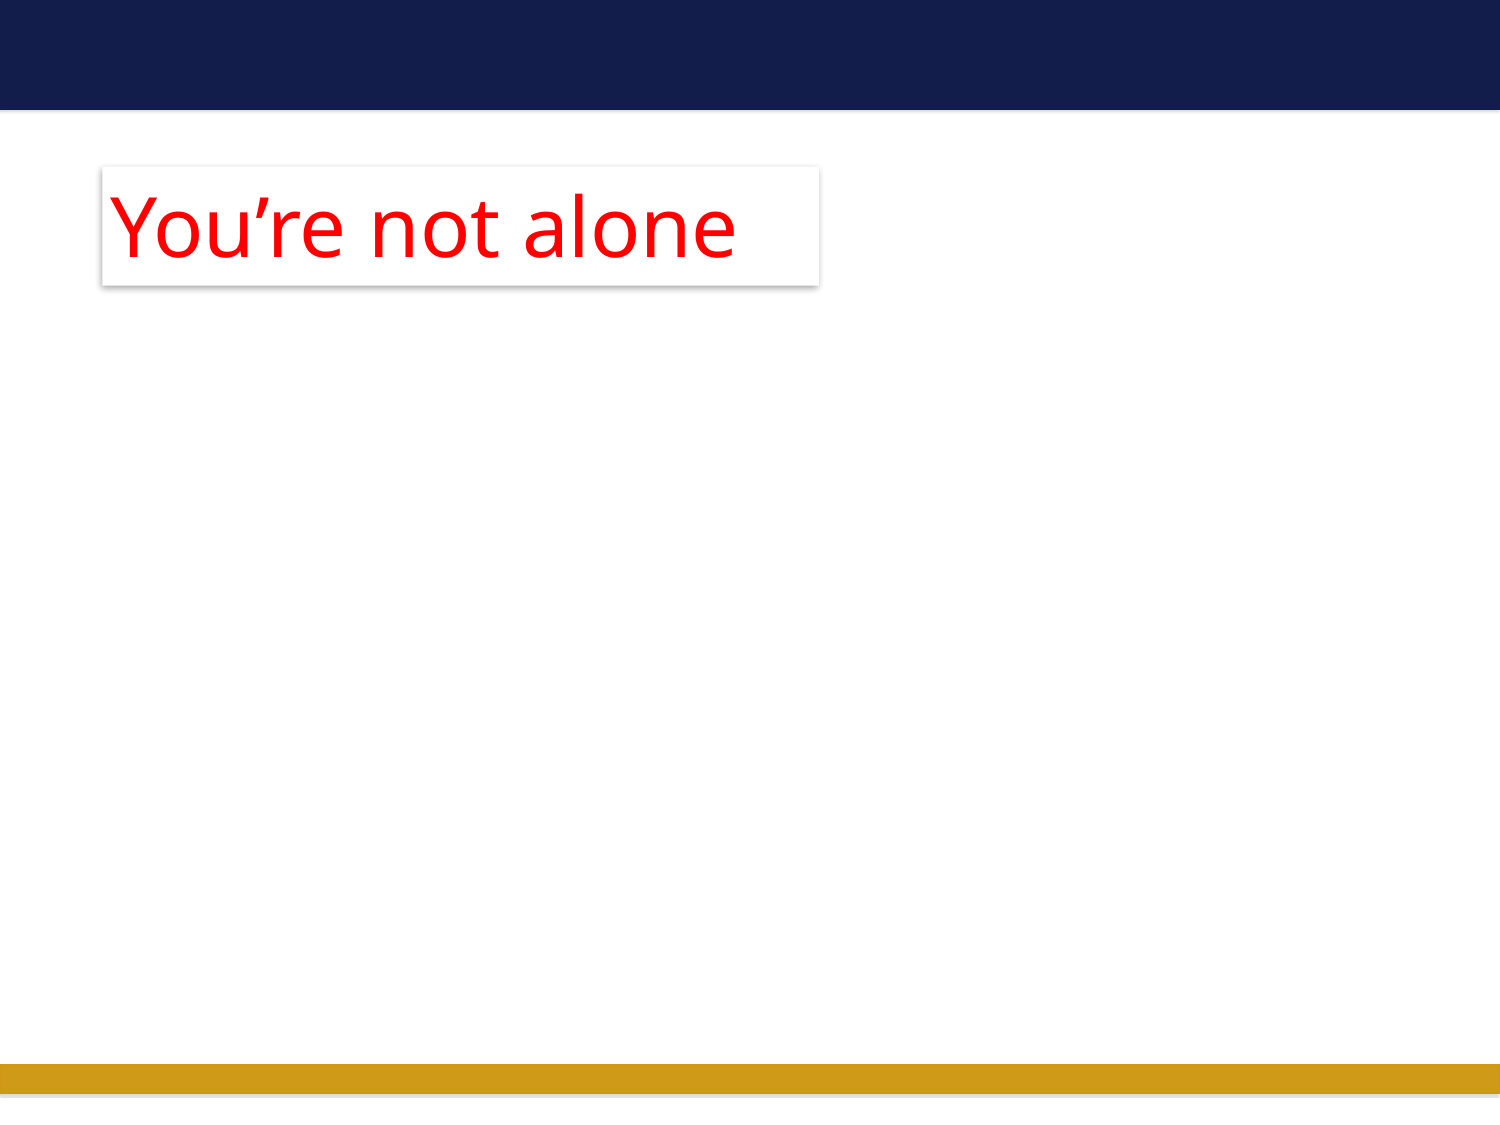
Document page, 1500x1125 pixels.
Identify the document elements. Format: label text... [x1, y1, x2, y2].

list You’re not alone [95, 166, 1068, 286]
